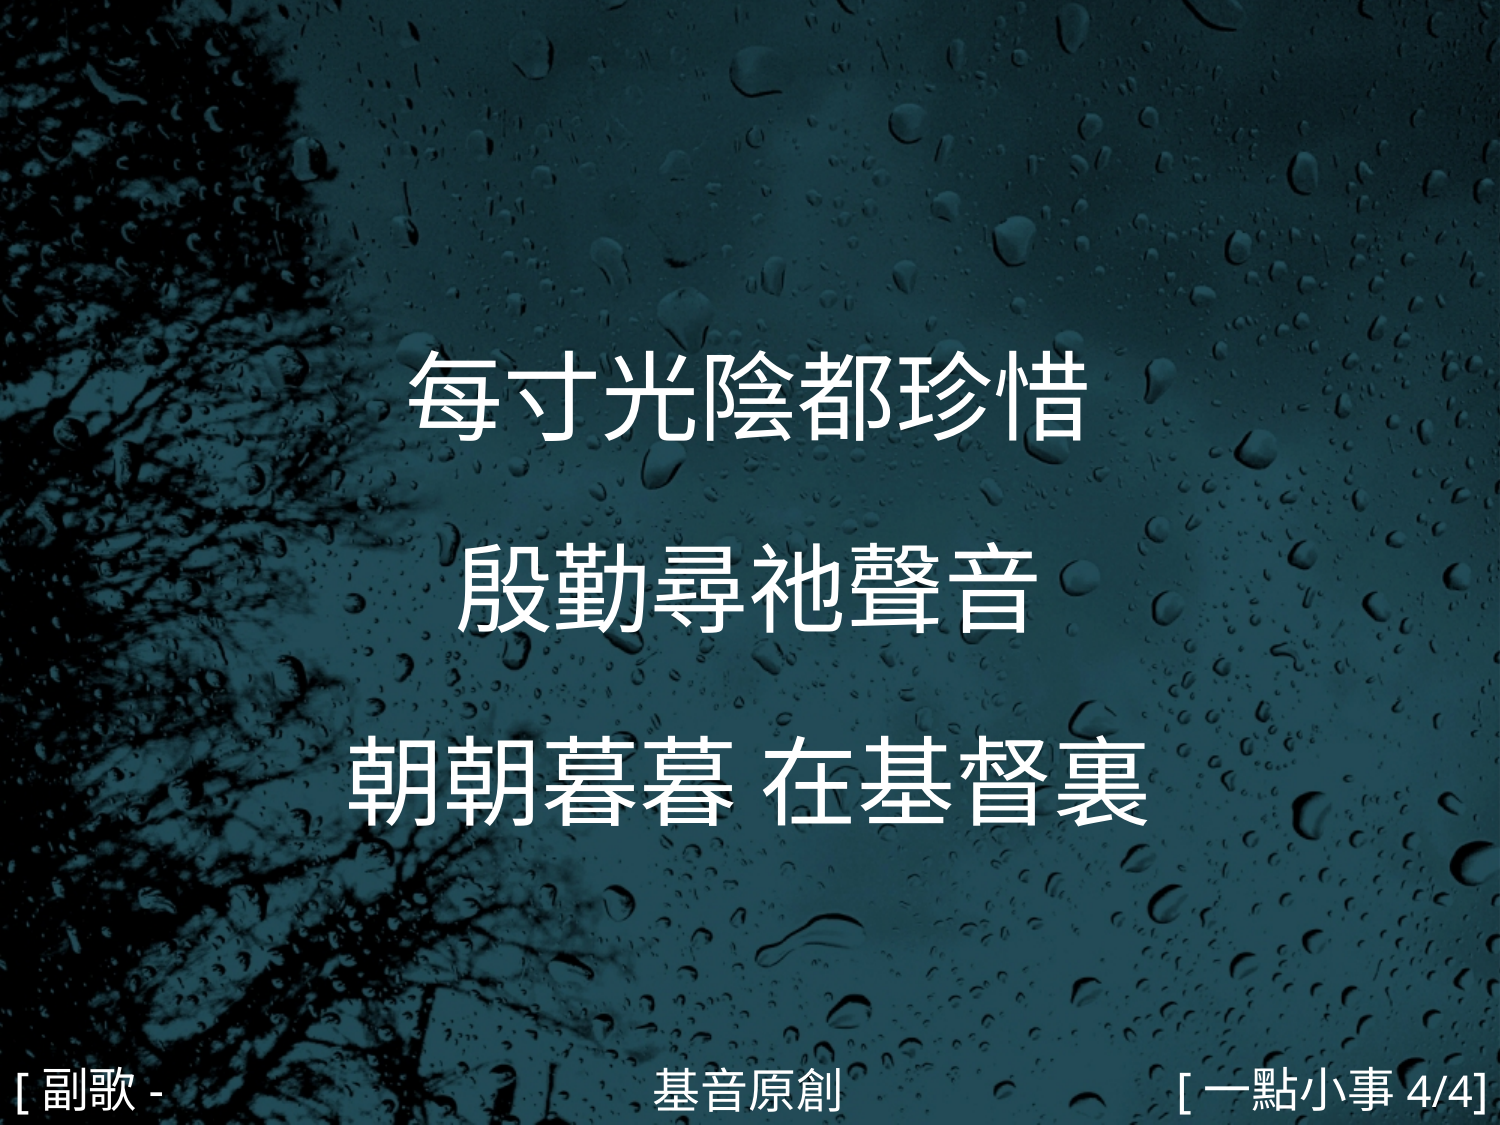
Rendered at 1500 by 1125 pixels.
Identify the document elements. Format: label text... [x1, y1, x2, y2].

text_box [一點小事4/4] [1026, 1052, 1500, 1125]
picture [0, 0, 1500, 1053]
text_box 每寸光陰都珍惜 殷勤尋祂聲音 朝朝暮暮 在基督裏 [0, 195, 1499, 989]
text_box 基音原創 [0, 1053, 1498, 1125]
